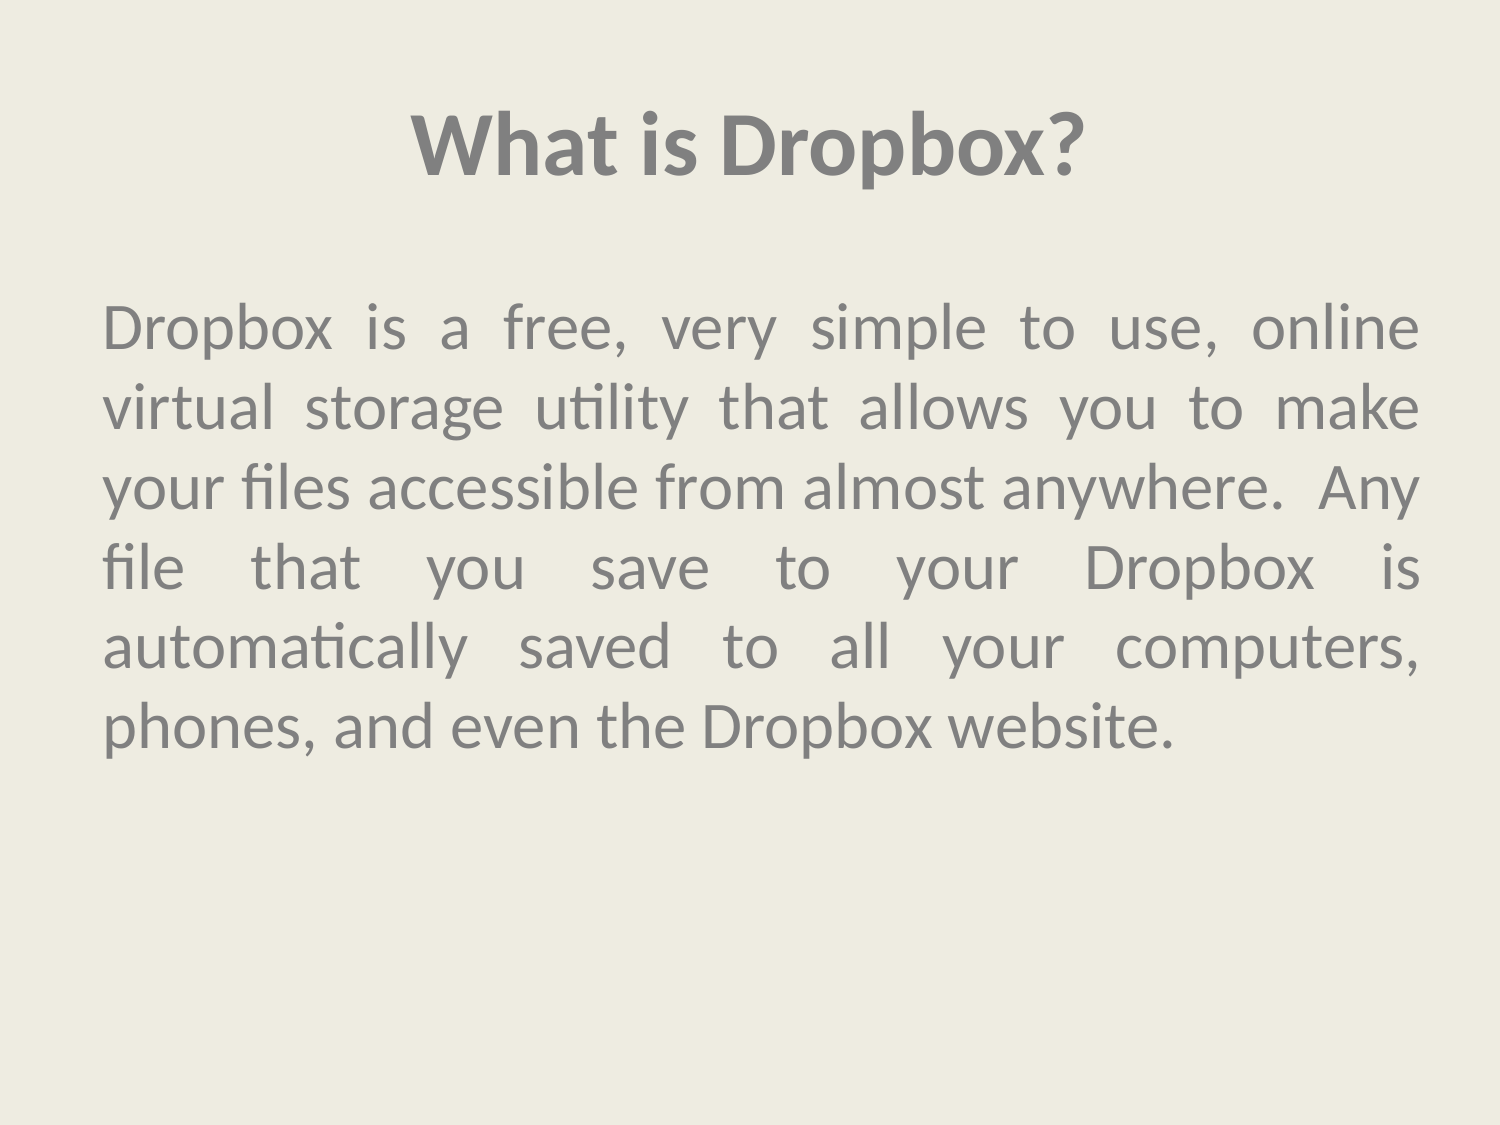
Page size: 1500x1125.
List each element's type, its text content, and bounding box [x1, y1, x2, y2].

title What is Dropbox? [75, 45, 1425, 233]
list Dropbox is a free, very simple to use, online virtual storage utility that allows you to make your files accessible from almost anywhere. Any file that you save to your Dropbox is automatically saved to all your computers, phones, and even the Dropbox website. [87, 275, 1438, 875]
